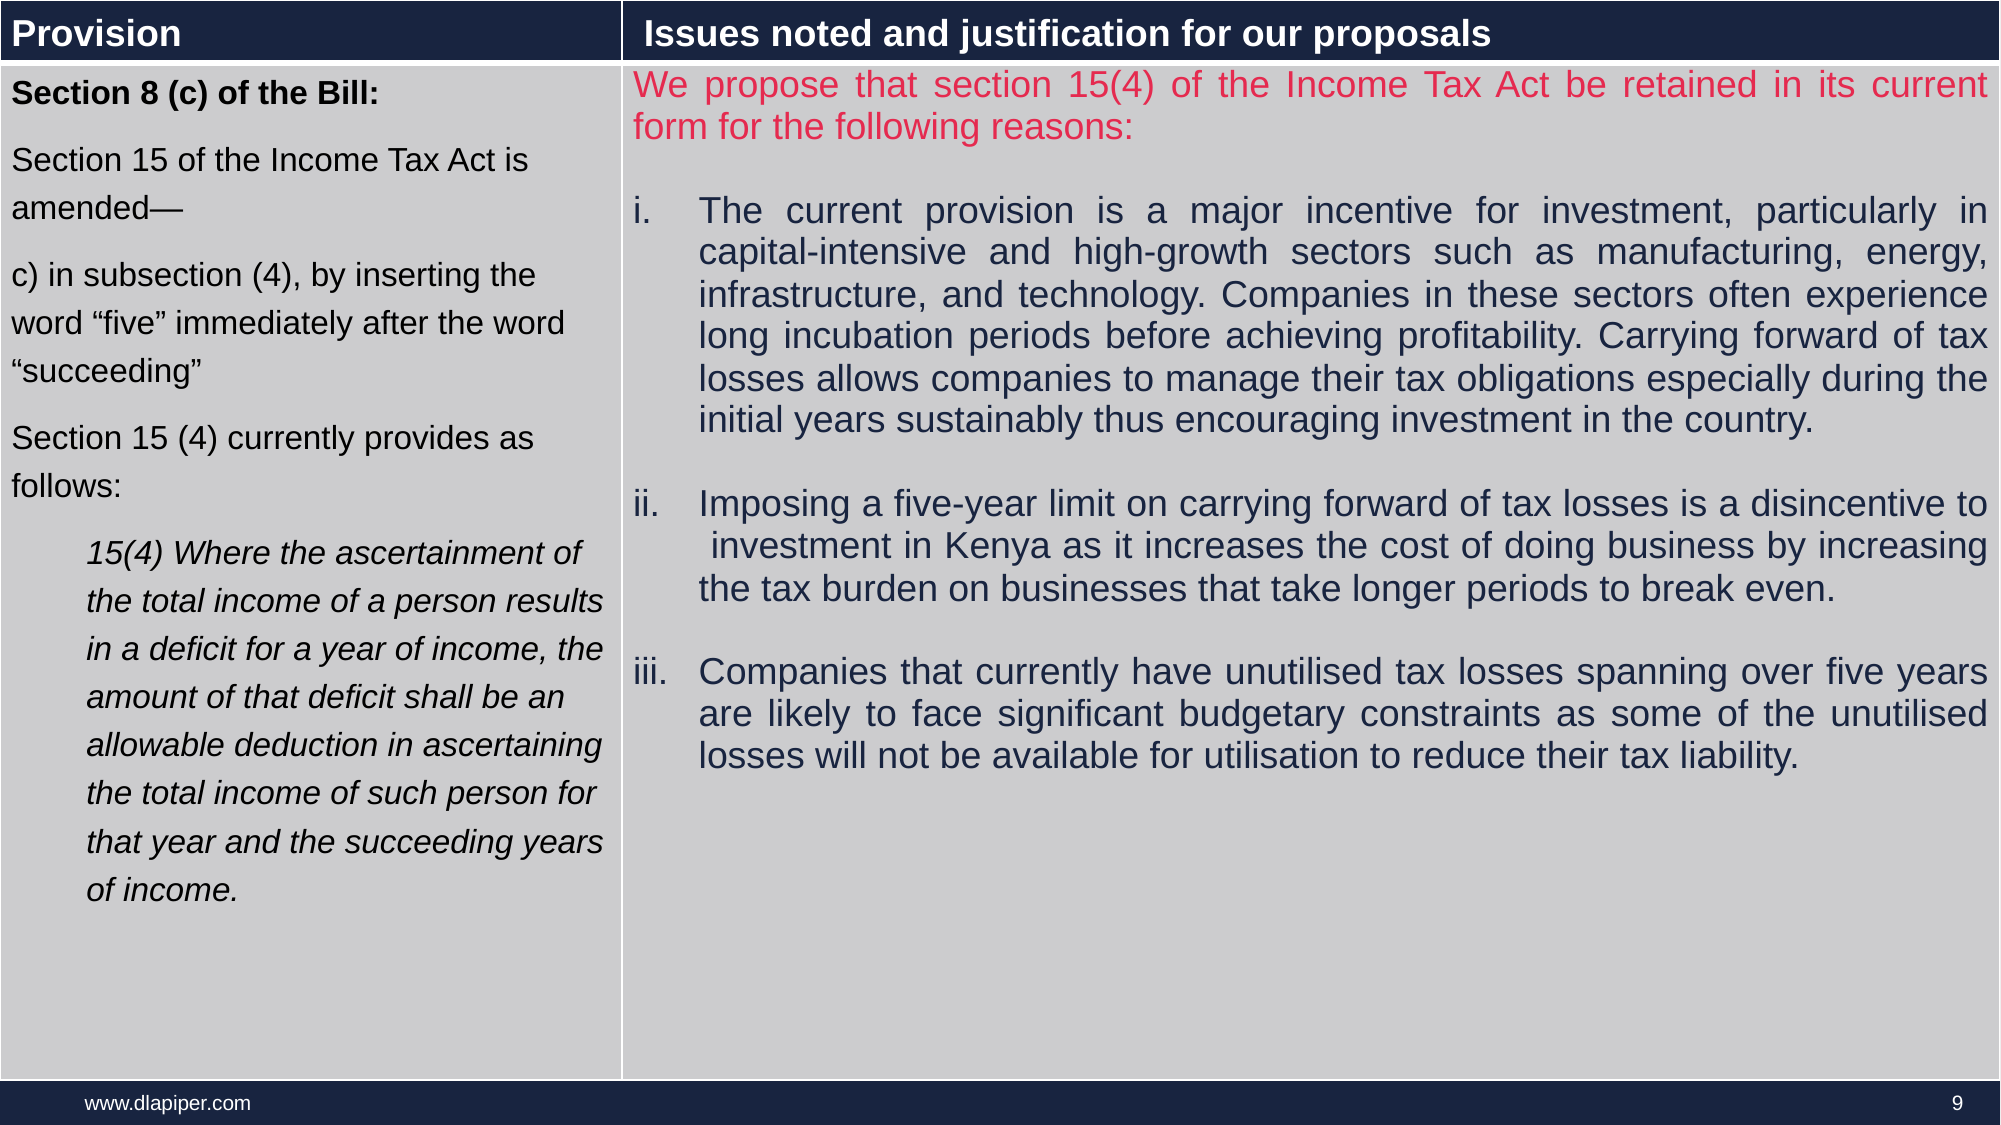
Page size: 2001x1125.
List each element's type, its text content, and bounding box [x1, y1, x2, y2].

table_header Provision [1, 1, 621, 60]
table_cell Section 8 (c) of the Bill: Section 15 of the Income Tax Act is amended— c) in subsection (4), by inserting the word “five” immediately after the word “succeeding” Section 15 (4) currently provides as follows: 15(4) Where the ascertainment of the total income of a person results in a deficit for a year of income, the amount of that deficit shall be an allowable deduction in ascertaining the total income of such person for that year and the succeeding years of income. [1, 66, 621, 1079]
table_cell We propose that section 15(4) of the Income Tax Act be retained in its current form for the following reasons: The current provision is a major incentive for investment, particularly in capital-intensive and high-growth sectors such as manufacturing, energy, infrastructure, and technology. Companies in these sectors often experience long incubation periods before achieving profitability. Carrying forward of tax losses allows companies to manage their tax obligations especially during the initial years sustainably thus encouraging investment in the country. Imposing a five-year limit on carrying forward of tax losses is a disincentive to investment in Kenya as it increases the cost of doing business by increasing the tax burden on businesses that take longer periods to break even. Companies that currently have unutilised tax losses spanning over five years are likely to face significant budgetary constraints as some of the unutilised losses will not be available for utilisation to reduce their tax liability. [623, 66, 1999, 1079]
table_header Issues noted and justification for our proposals [623, 1, 1999, 60]
slide_number 9 [1915, 1079, 2000, 1125]
